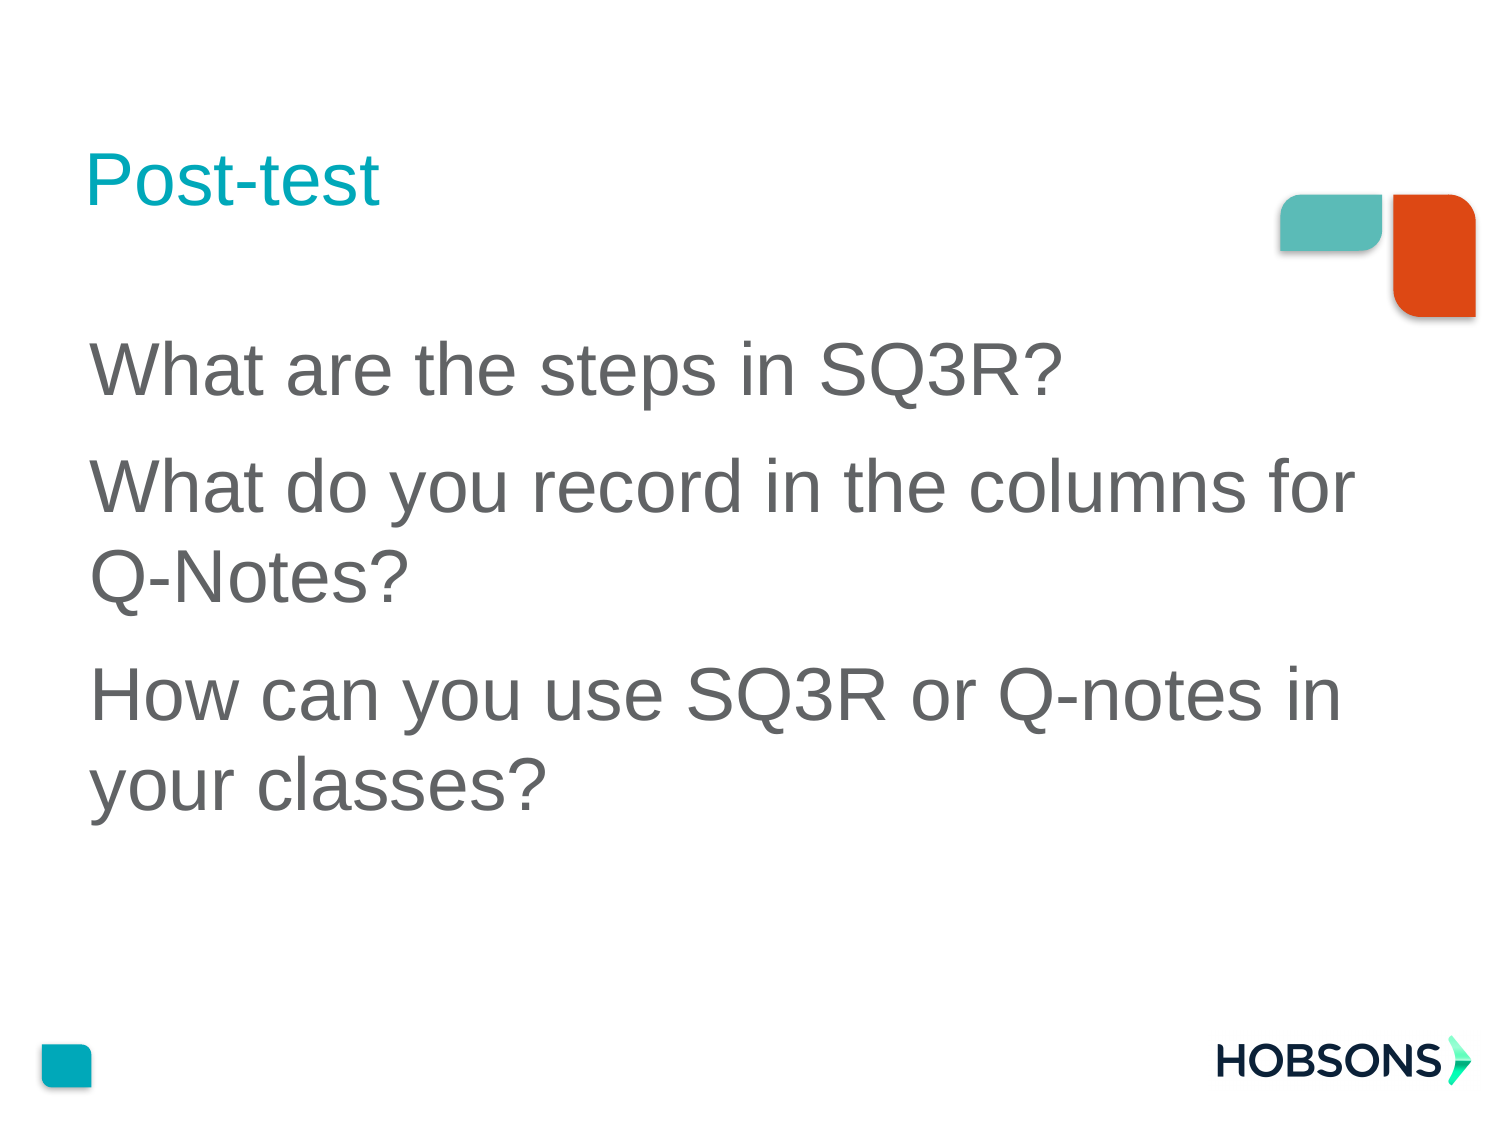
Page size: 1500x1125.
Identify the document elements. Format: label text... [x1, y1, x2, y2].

title Post-test [69, 48, 1239, 236]
list What are the steps in SQ3R? What do you record in the columns for Q-Notes? How can you use SQ3R or Q-notes in your classes? [75, 312, 1425, 1013]
picture [1208, 1030, 1481, 1091]
